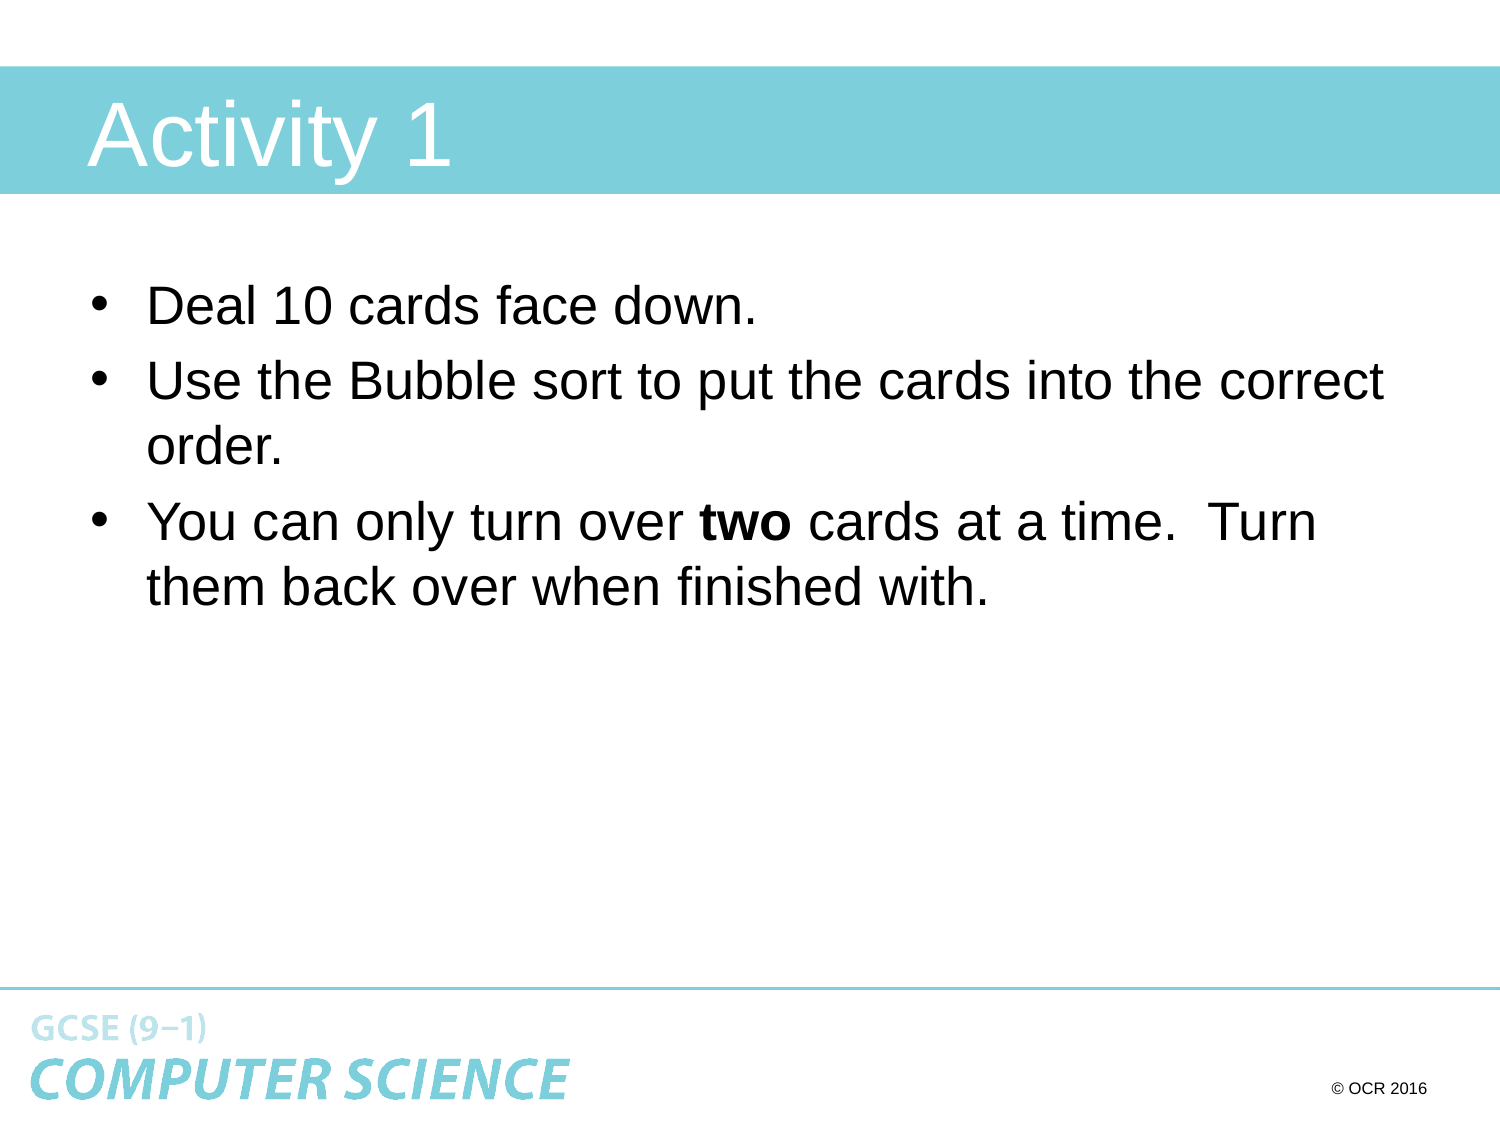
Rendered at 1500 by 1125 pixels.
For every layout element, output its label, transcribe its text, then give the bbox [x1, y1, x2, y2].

title Activity 1 [0, 66, 1500, 194]
picture [0, 987, 1500, 1124]
list Deal 10 cards face down. Use the Bubble sort to put the cards into the correct order. You can only turn over two cards at a time. Turn them back over when finished with. [75, 262, 1425, 965]
